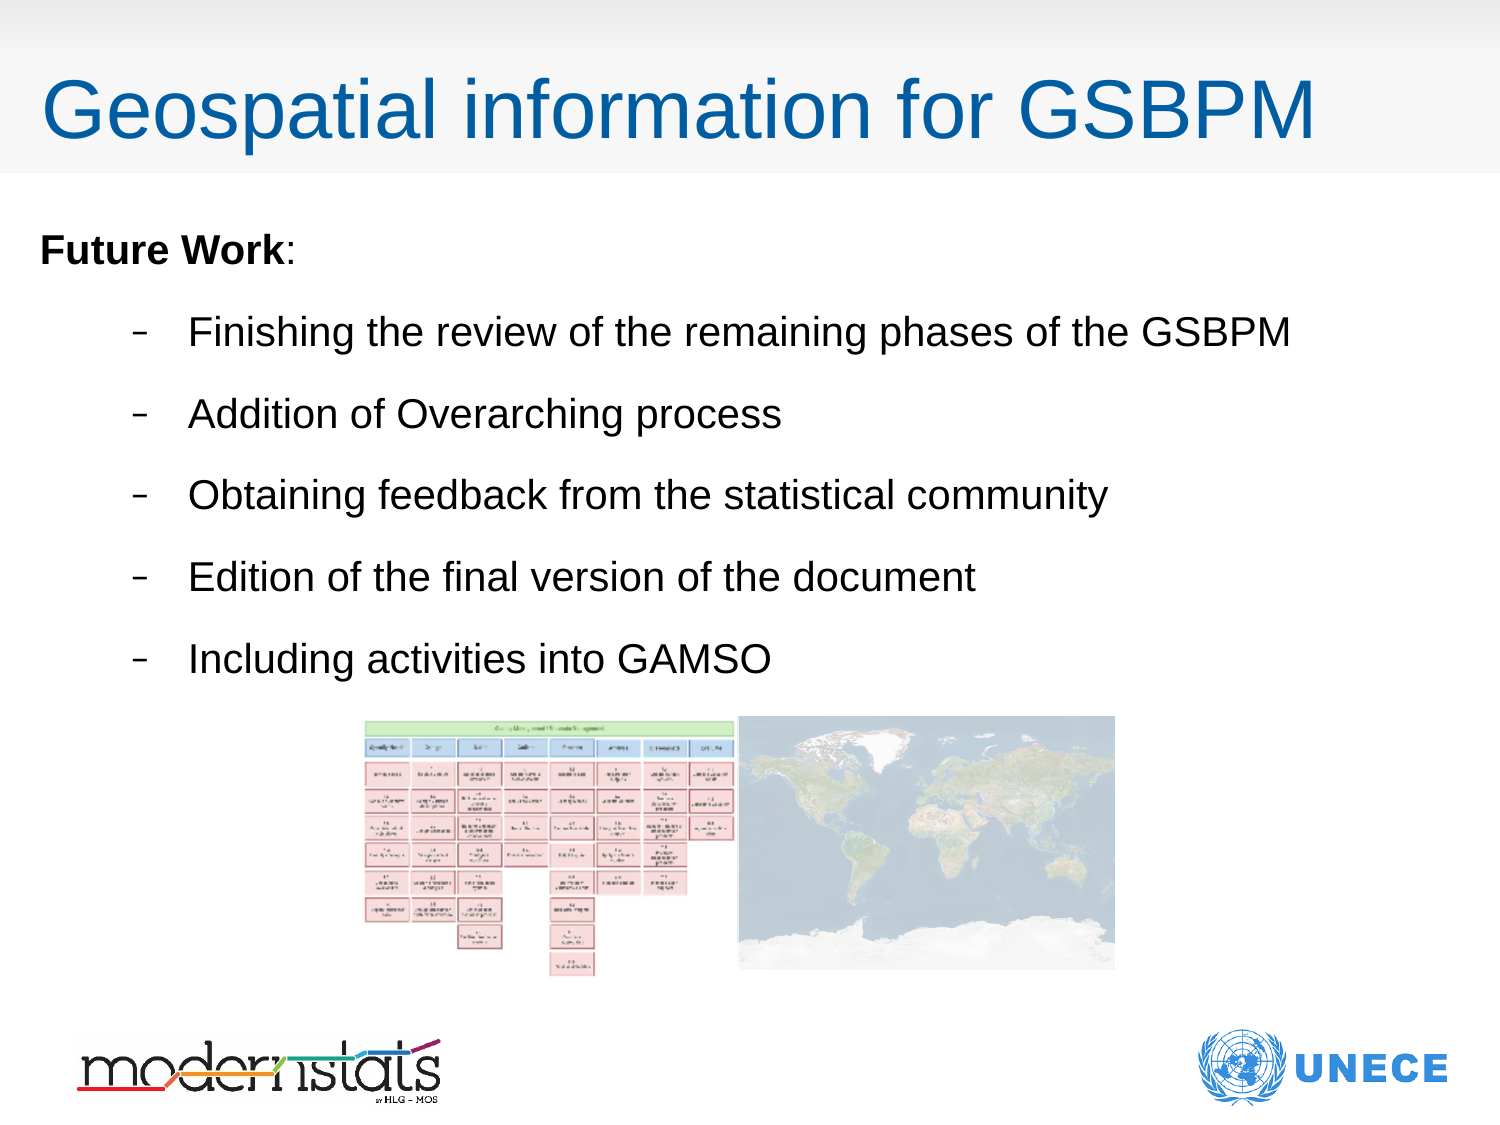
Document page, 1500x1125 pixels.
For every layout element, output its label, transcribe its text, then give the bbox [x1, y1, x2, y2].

list Future Work: Finishing the review of the remaining phases of the GSBPM Addition of Overarching process Obtaining feedback from the statistical community Edition of the final version of the document Including activities into GAMSO [39, 208, 1436, 846]
picture [1198, 1029, 1447, 1106]
title Geospatial information for GSBPM [41, 33, 1459, 157]
picture [76, 1034, 441, 1106]
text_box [358, 715, 1115, 981]
